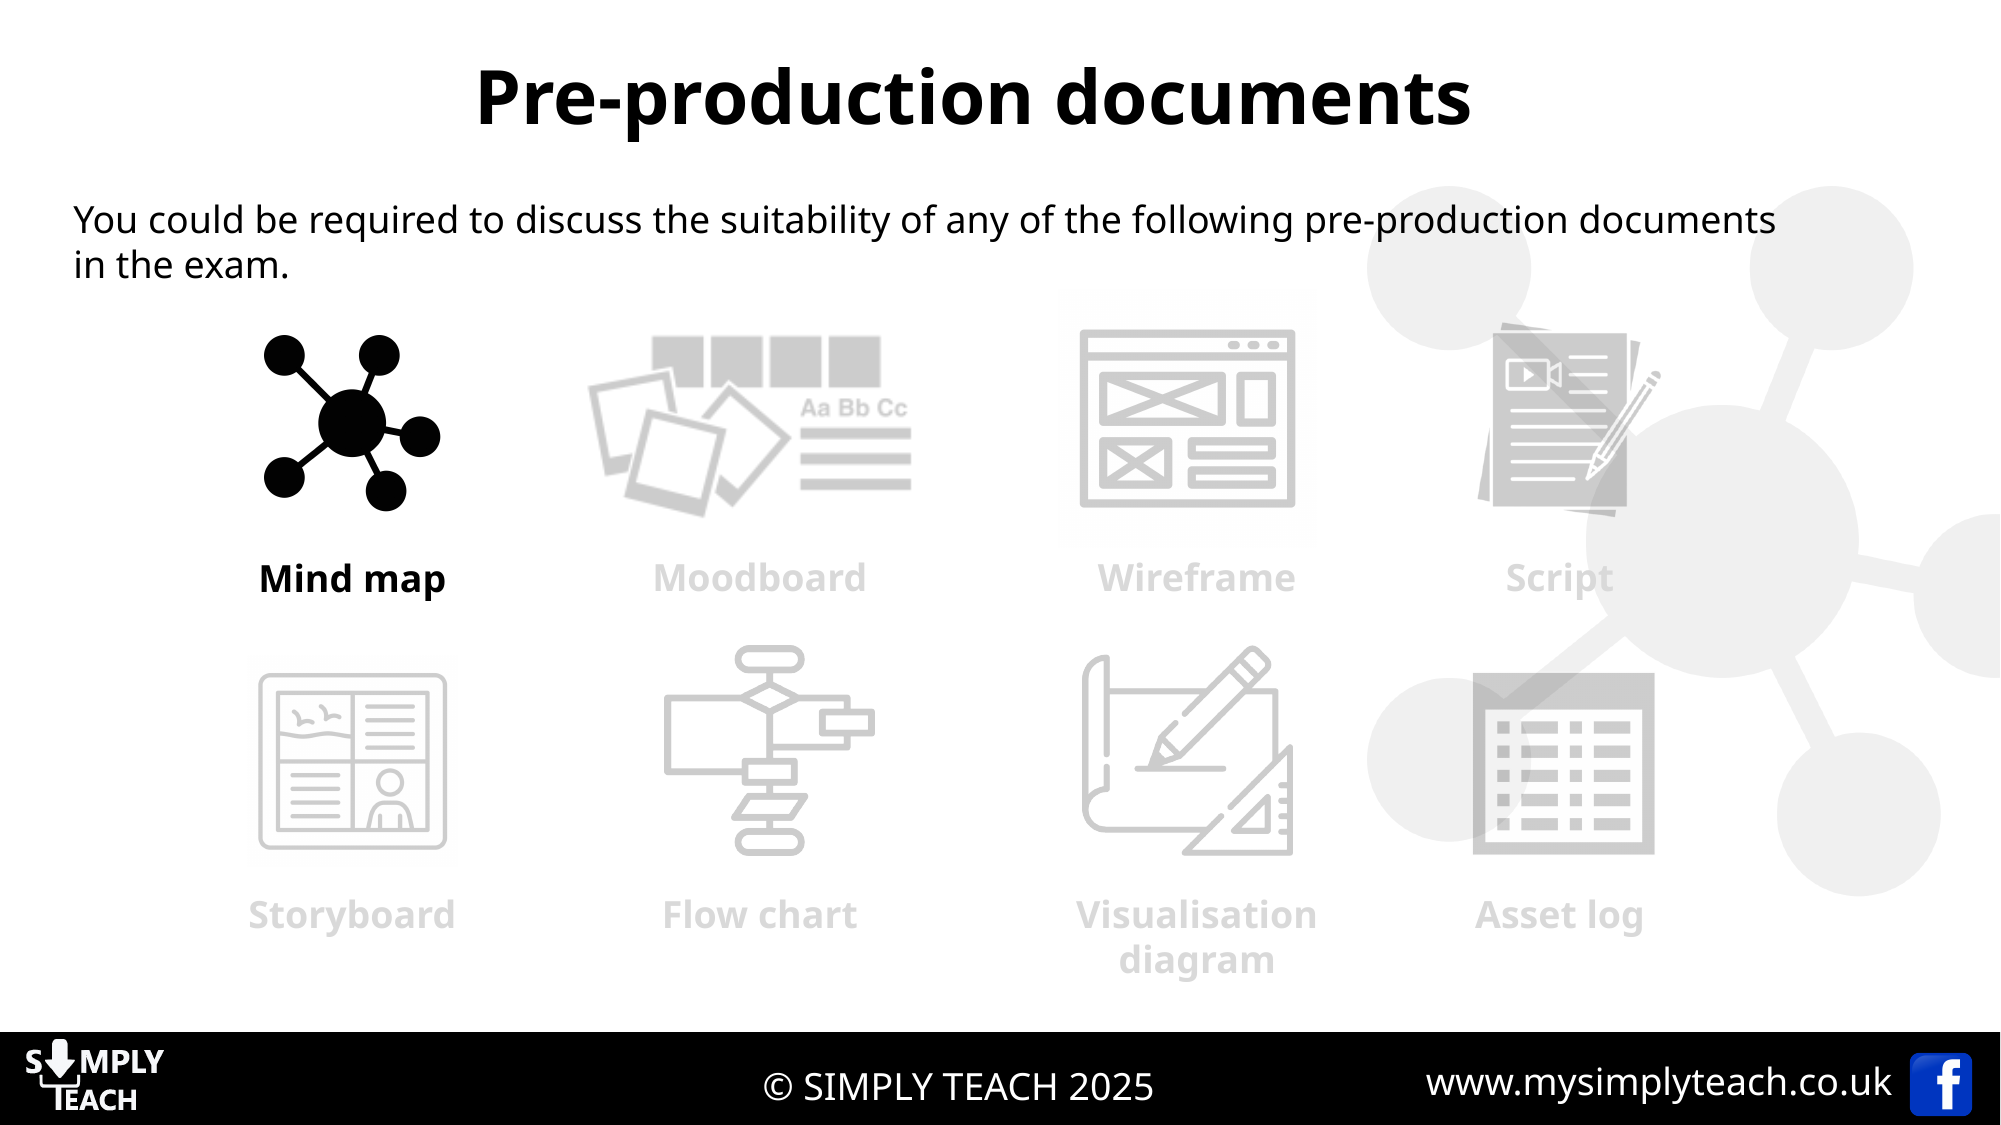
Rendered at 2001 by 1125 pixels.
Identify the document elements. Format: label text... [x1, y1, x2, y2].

text_box Moodboard [544, 547, 976, 607]
text_box Pre-production documents [184, 42, 1765, 147]
picture [573, 294, 947, 549]
text_box You could be required to discuss the suitability of any of the following pre-production documents in the exam. [58, 188, 1810, 294]
text_box Flow chart [544, 883, 976, 944]
picture [263, 334, 443, 514]
text_box Wireframe [981, 547, 1344, 607]
picture [663, 644, 875, 857]
text_box Script [1344, 547, 1776, 607]
text_box Storyboard [136, 883, 544, 944]
picture [1430, 288, 1690, 549]
picture [246, 655, 459, 867]
text_box Mind map [136, 547, 569, 608]
picture [1081, 644, 1293, 857]
picture [1907, 1050, 1975, 1119]
text_box Asset log [1344, 883, 1776, 944]
text_box Visualisation diagram [981, 883, 1414, 989]
picture [1471, 671, 1656, 857]
picture [1057, 288, 1317, 549]
picture [15, 1033, 182, 1122]
